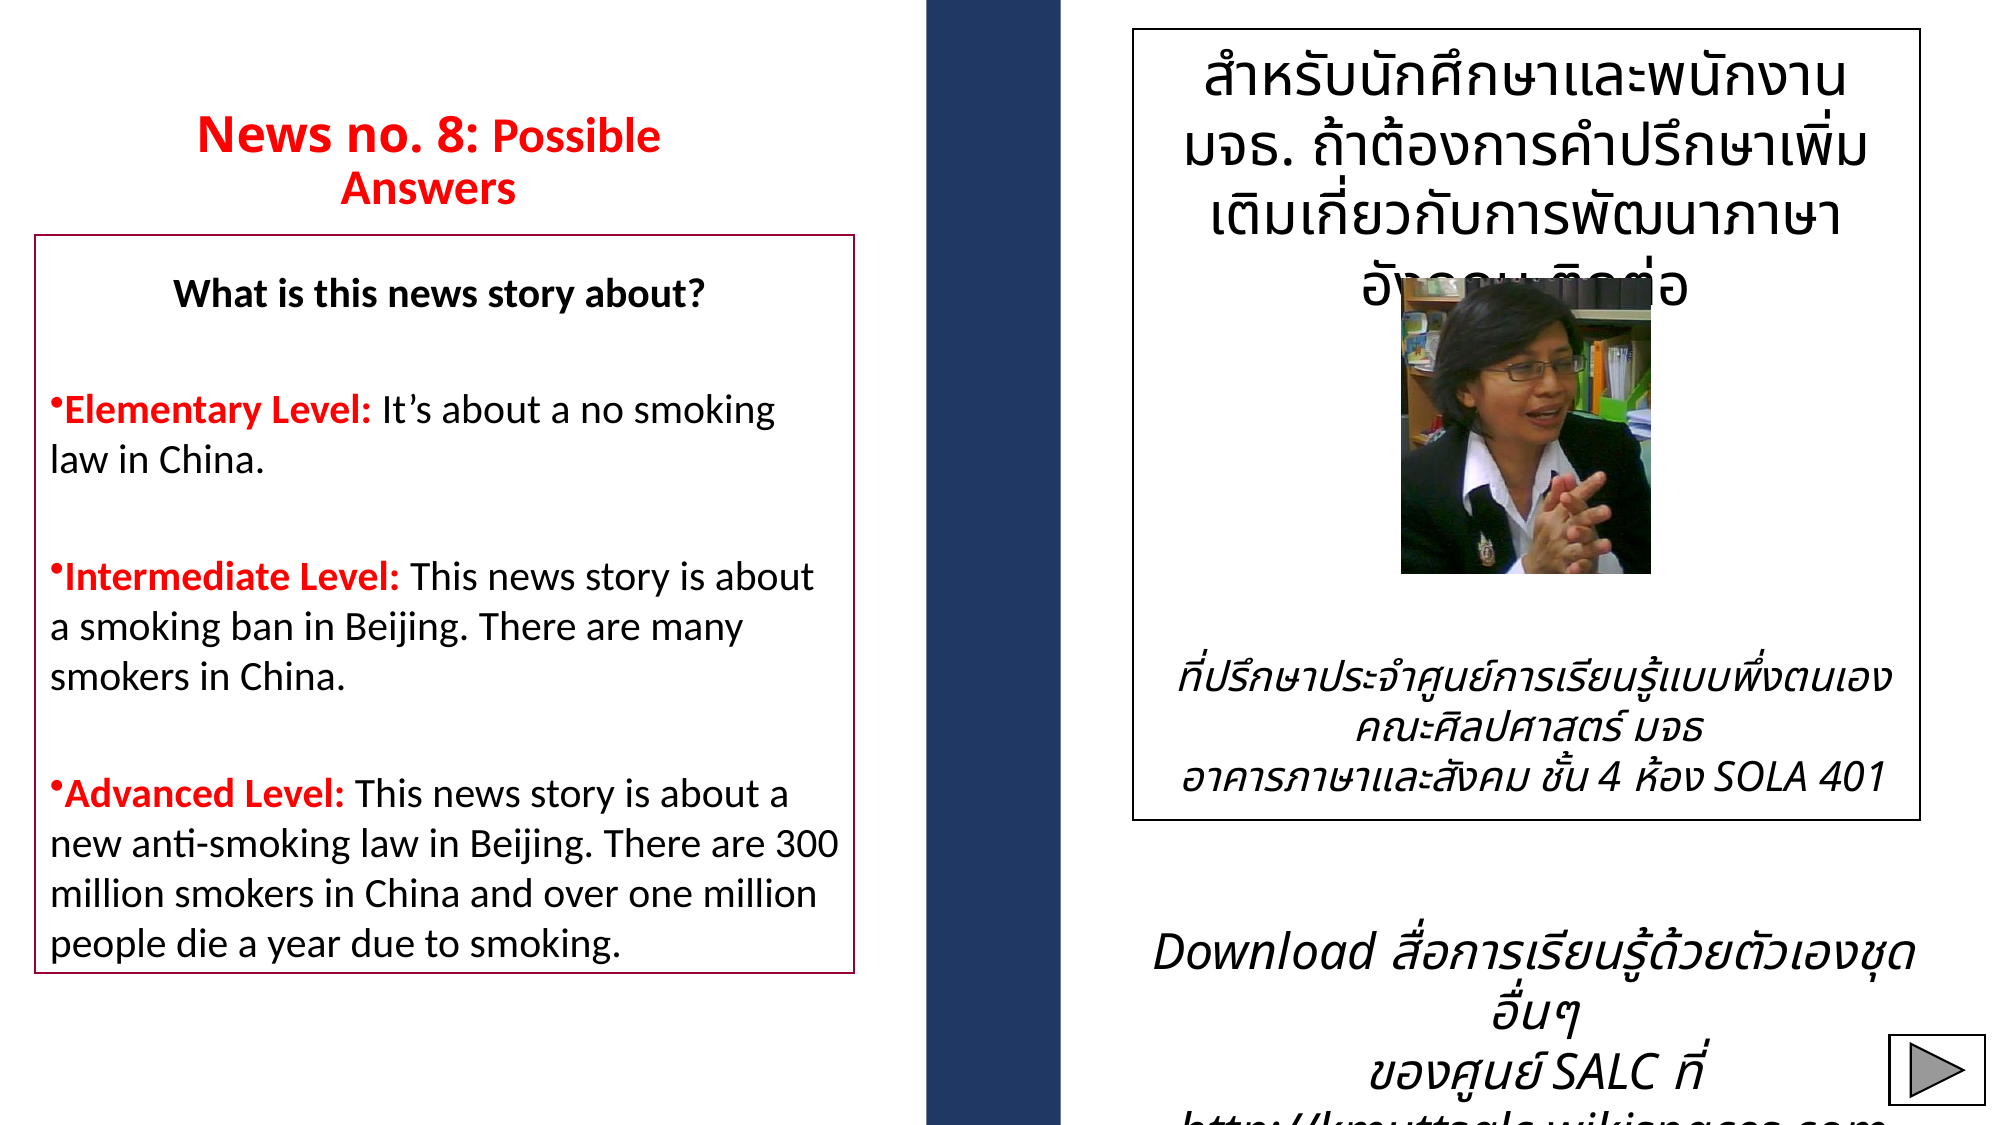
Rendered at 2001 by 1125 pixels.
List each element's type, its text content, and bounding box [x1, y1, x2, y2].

text_box What is this news story about? Elementary Level: It’s about a no smoking law in China. Intermediate Level: This news story is about a smoking ban in Beijing. There are many smokers in China. Advanced Level: This news story is about a new anti-smoking law in Beijing. There are 300 million smokers in China and over one million people die a year due to smoking. [35, 234, 855, 974]
table_header News no. 8: Possible Answers [91, 91, 767, 234]
text_box ที่ปรึกษาประจำศูนย์การเรียนรู้แบบพึ่งตนเอง คณะศิลปศาสตร์ มจธ อาคารภาษาและสังคม ชั้น 4 ห้อง SOLA 401 Download สื่อการเรียนรู้ด้วยตัวเองชุดอื่นๆ ของศูนย์ SALC ที่ http://kmuttsalc.wikispaces.com [1132, 641, 1935, 1125]
text_box [1935, 1034, 1986, 1106]
text_box [925, 0, 1062, 1125]
text_box สำหรับนักศึกษาและพนักงาน มจธ. ถ้าต้องการคำปรึกษาเพิ่มเติมเกี่ยวกับการพัฒนาภาษาอังกฤษ ติดต่อ [1132, 28, 1921, 641]
picture [1401, 277, 1651, 574]
